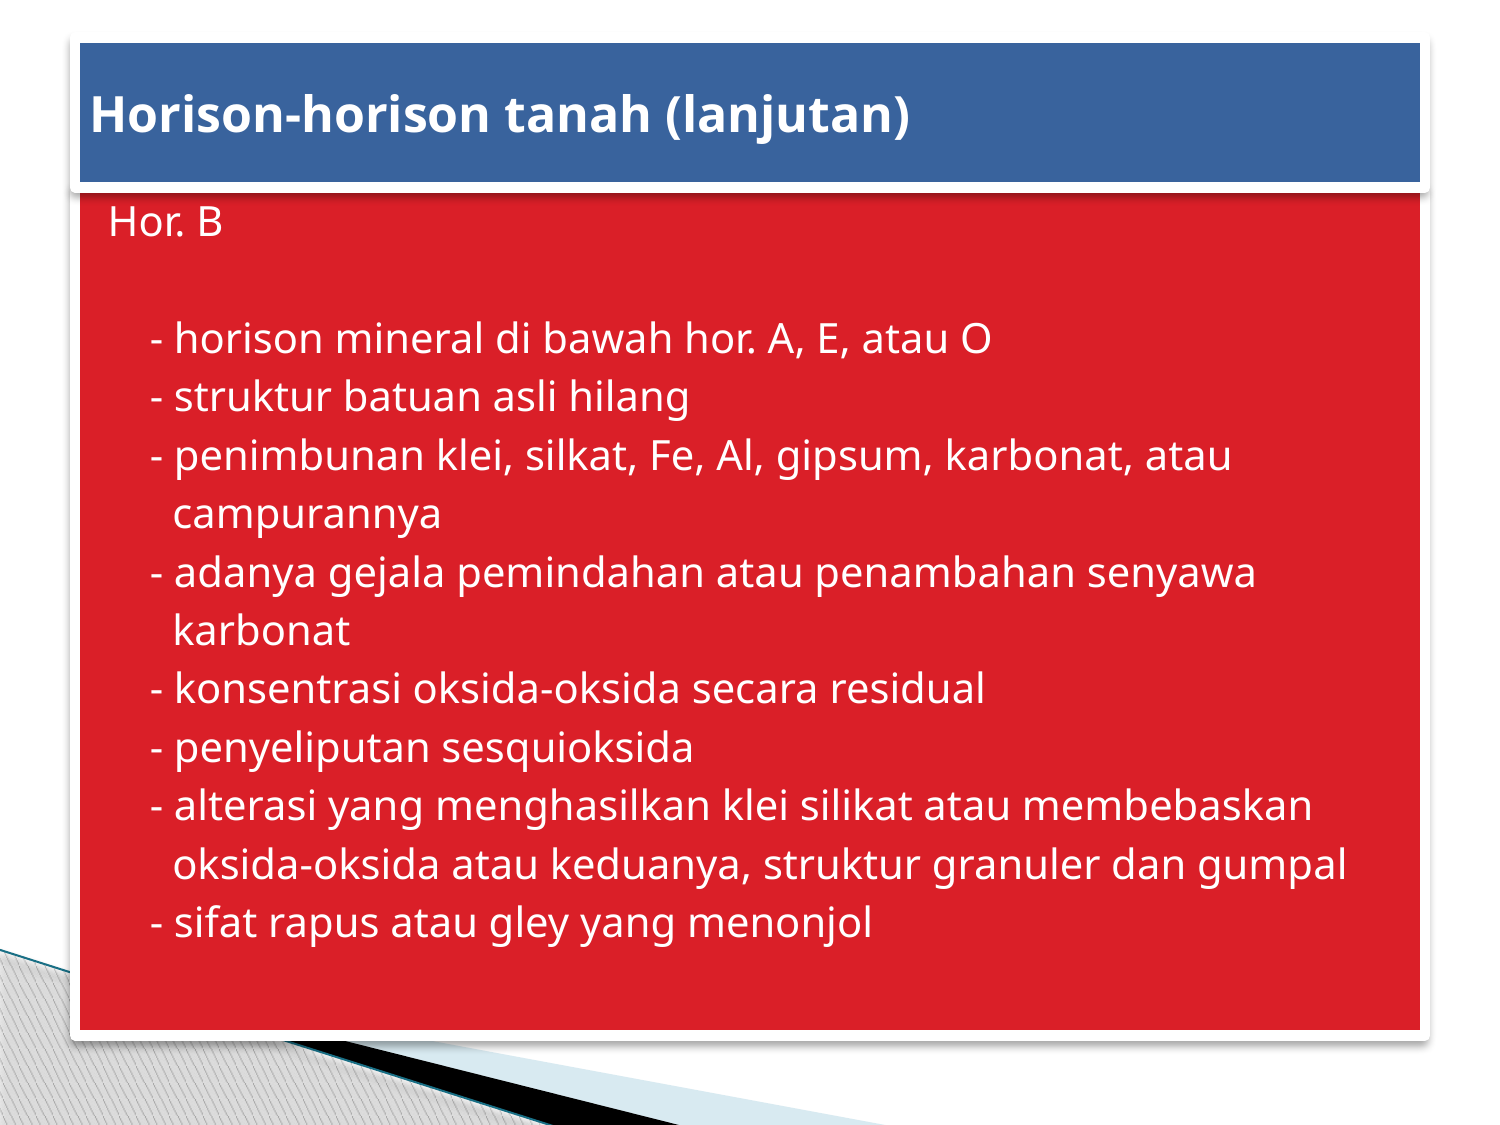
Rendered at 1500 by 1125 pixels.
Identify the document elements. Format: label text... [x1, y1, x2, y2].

list Hor. B - horison mineral di bawah hor. A, E, atau O - struktur batuan asli hilang - penimbunan klei, silkat, Fe, Al, gipsum, karbonat, atau campurannya - adanya gejala pemindahan atau penambahan senyawa karbonat - konsentrasi oksida-oksida secara residual - penyeliputan sesquioksida - alterasi yang menghasilkan klei silikat atau membebaskan oksida-oksida atau keduanya, struktur granuler dan gumpal - sifat rapus atau gley yang menonjol [70, 200, 1430, 1041]
title Horison-horison tanah (lanjutan) [70, 32, 1430, 193]
